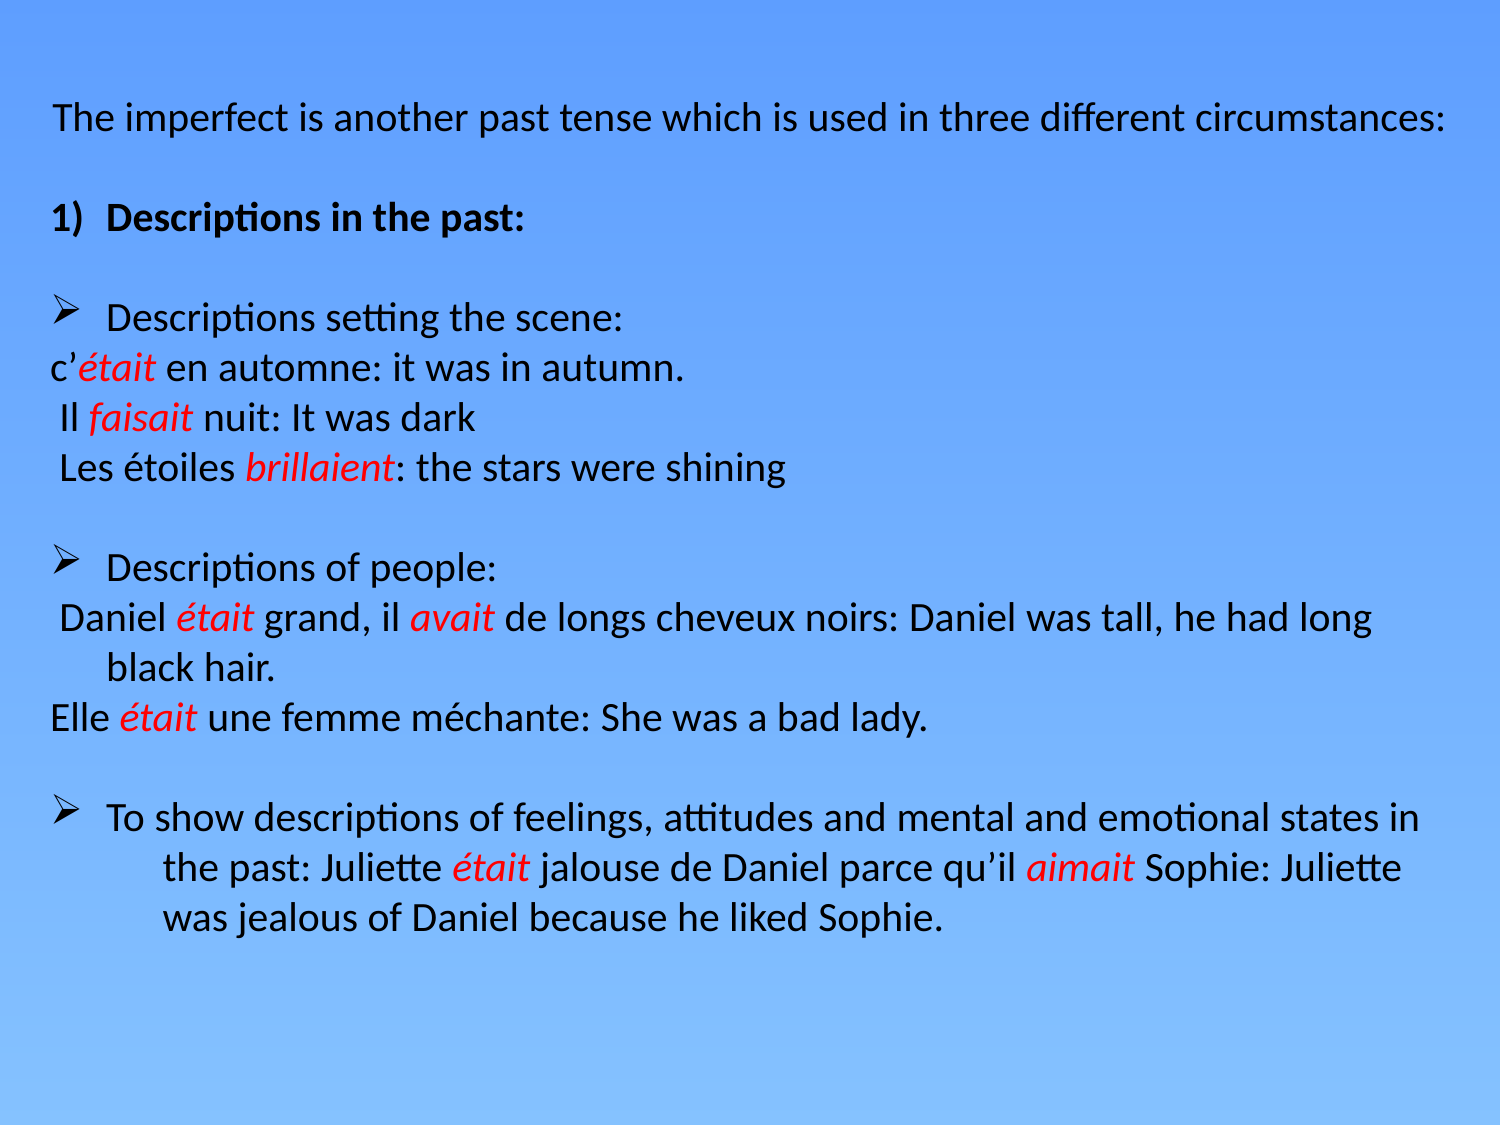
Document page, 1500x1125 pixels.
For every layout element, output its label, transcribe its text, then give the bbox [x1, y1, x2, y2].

text_box The imperfect is another past tense which is used in three different circumstances: Descriptions in the past: Descriptions setting the scene: c’était en automne: it was in autumn. Il faisait nuit: It was dark Les étoiles brillaient: the stars were shining Descriptions of people: Daniel était grand, il avait de longs cheveux noirs: Daniel was tall, he had long black hair. Elle était une femme méchante: She was a bad lady. To show descriptions of feelings, attitudes and mental and emotional states in the past: Juliette était jalouse de Daniel parce qu’il aimait Sophie: Juliette was jealous of Daniel because he liked Sophie. [35, 81, 1465, 998]
